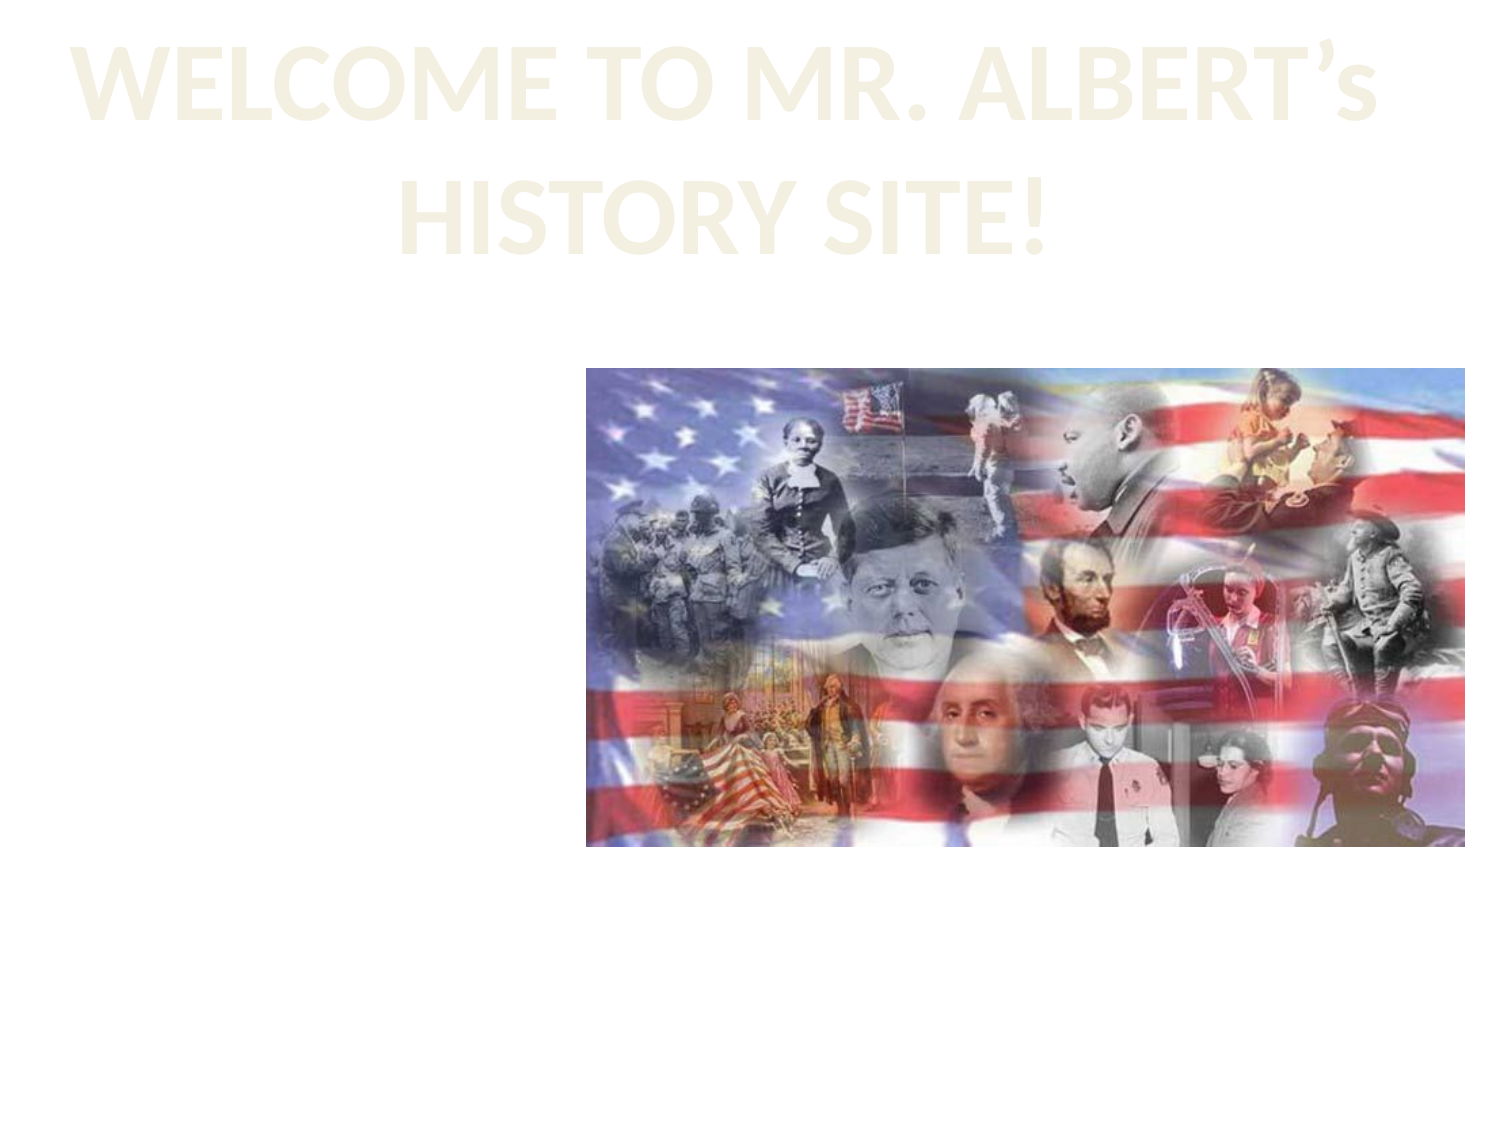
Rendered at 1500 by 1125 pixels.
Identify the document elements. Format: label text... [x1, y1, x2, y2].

text_box WELCOME TO MR. ALBERT’s HISTORY SITE! [24, 0, 1425, 285]
picture [586, 367, 1466, 847]
